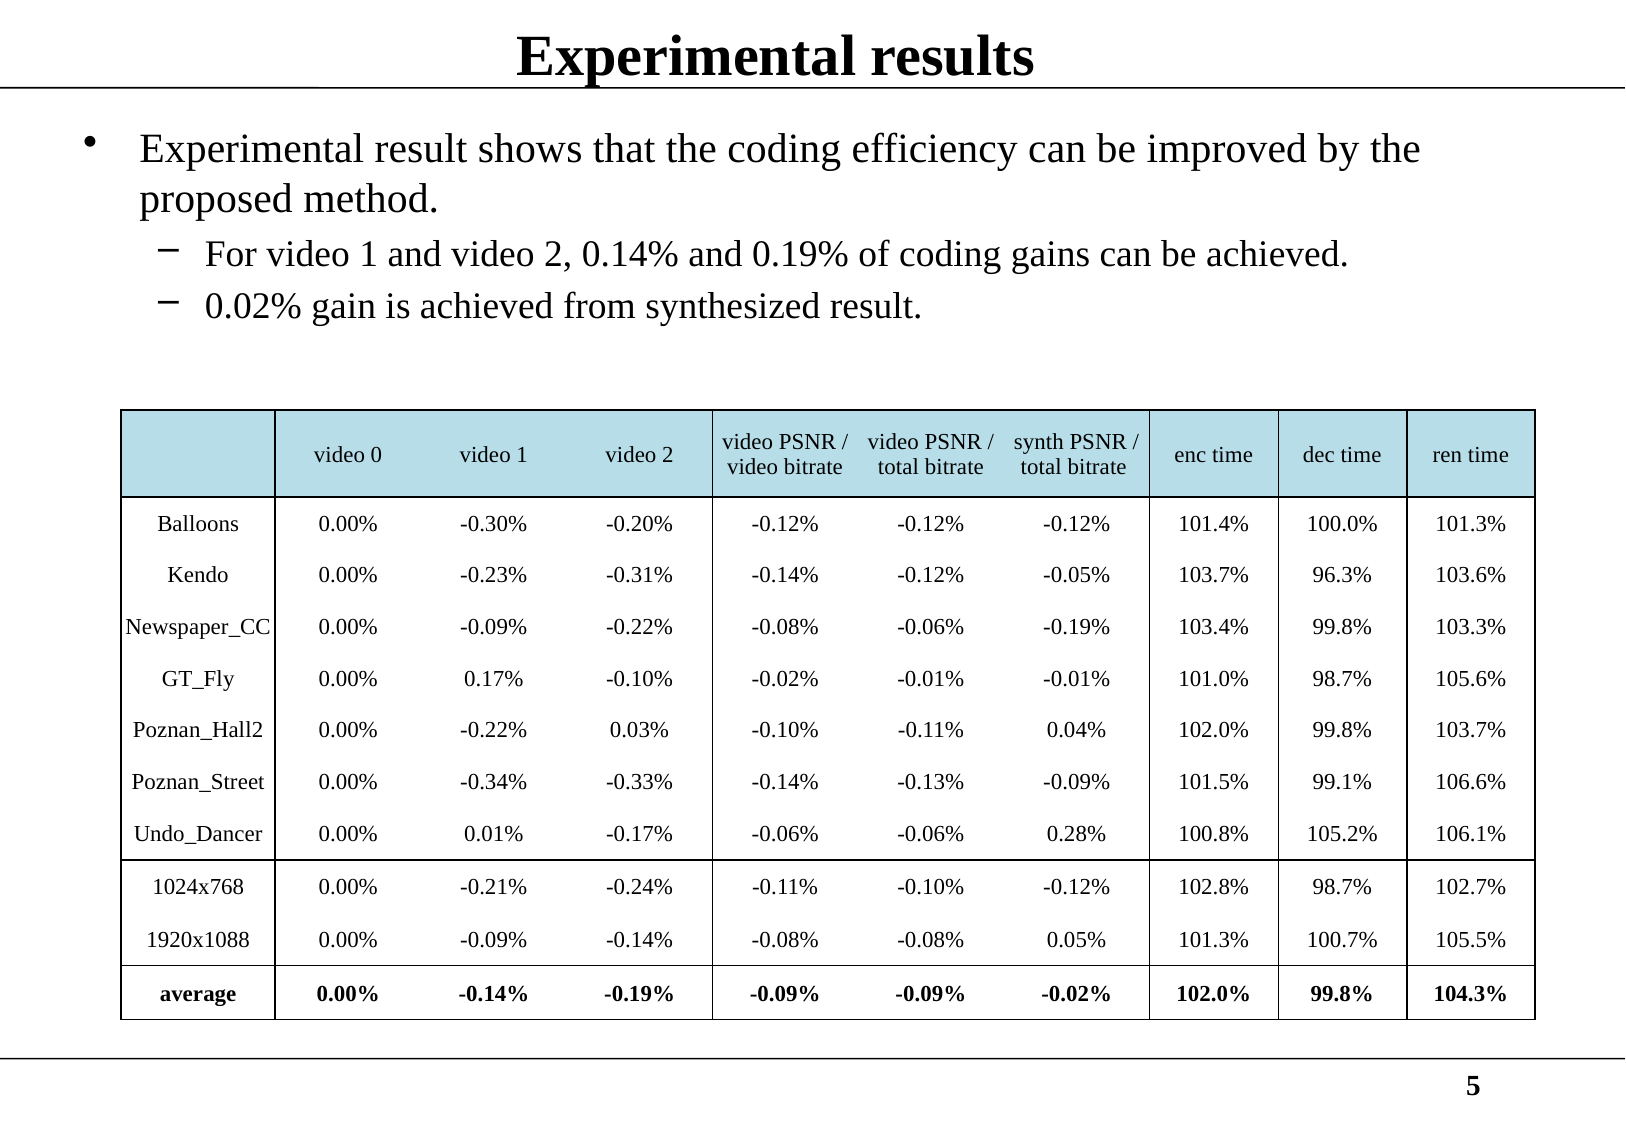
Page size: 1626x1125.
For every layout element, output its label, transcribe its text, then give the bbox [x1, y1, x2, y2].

table_cell -0.08% [858, 912, 1004, 965]
table_cell -0.06% [858, 600, 1004, 652]
table_cell 1920x1088 [122, 912, 274, 965]
table_cell -0.01% [858, 652, 1004, 703]
table_cell 105.6% [1408, 652, 1534, 703]
table_cell 0.05% [1004, 912, 1149, 965]
table_cell 103.3% [1408, 600, 1534, 652]
table_cell 102.0% [1150, 703, 1278, 755]
table_cell -0.12% [858, 549, 1004, 600]
table_cell 99.1% [1279, 755, 1406, 806]
table_header video PSNR / video bitrate [713, 411, 858, 496]
table_cell -0.06% [858, 806, 1004, 859]
table_cell -0.05% [1004, 549, 1149, 600]
table_cell -0.12% [858, 498, 1004, 549]
title Experimental results [68, 9, 1484, 94]
table_cell 101.4% [1150, 498, 1278, 549]
table_cell -0.24% [567, 861, 712, 912]
table_cell -0.11% [858, 703, 1004, 755]
table_cell -0.09% [421, 600, 567, 652]
table_cell 0.00% [276, 966, 421, 1019]
table_cell 0.00% [276, 498, 421, 549]
table_cell 106.1% [1408, 806, 1534, 859]
table_cell -0.30% [421, 498, 567, 549]
table_cell -0.09% [713, 966, 858, 1019]
table_cell 0.28% [1004, 806, 1149, 859]
table_cell -0.01% [1004, 652, 1149, 703]
table_cell -0.10% [858, 861, 1004, 912]
table_cell 96.3% [1279, 549, 1406, 600]
table_cell Newspaper_CC [122, 600, 274, 652]
table_header synth PSNR / total bitrate [1004, 411, 1149, 496]
table_header video 2 [567, 411, 712, 496]
table_cell 1024x768 [122, 861, 274, 912]
table_cell -0.08% [713, 600, 858, 652]
table_cell 99.8% [1279, 600, 1406, 652]
table_cell -0.14% [713, 755, 858, 806]
table_cell -0.10% [713, 703, 858, 755]
table_cell 100.7% [1279, 912, 1406, 965]
table_cell 101.3% [1408, 498, 1534, 549]
table_cell -0.23% [421, 549, 567, 600]
table_header dec time [1279, 411, 1406, 496]
table_cell 102.0% [1150, 966, 1278, 1019]
table_cell -0.14% [421, 966, 567, 1019]
table_cell -0.33% [567, 755, 712, 806]
list Experimental result shows that the coding efficiency can be improved by the proposed method. For video 1 and video 2, 0.14% and 0.19% of coding gains can be achieved. 0.02% gain is achieved from synthesized result. [68, 113, 1544, 1005]
table_cell -0.21% [421, 861, 567, 912]
table_header video 0 [276, 411, 421, 496]
table_cell -0.17% [567, 806, 712, 859]
table_cell Undo_Dancer [122, 806, 274, 859]
table_cell 104.3% [1408, 966, 1534, 1019]
table_cell 0.00% [276, 600, 421, 652]
table_header video 1 [421, 411, 567, 496]
table_cell -0.19% [567, 966, 712, 1019]
table_cell -0.14% [567, 912, 712, 965]
table_header ren time [1408, 411, 1534, 496]
table_cell Kendo [122, 549, 274, 600]
table_cell Poznan_Hall2 [122, 703, 274, 755]
table_cell -0.13% [858, 755, 1004, 806]
table_cell Poznan_Street [122, 755, 274, 806]
table_cell -0.12% [1004, 498, 1149, 549]
table_cell -0.02% [713, 652, 858, 703]
table_cell 100.8% [1150, 806, 1278, 859]
table_cell -0.22% [567, 600, 712, 652]
table_cell 0.00% [276, 861, 421, 912]
table_cell 103.7% [1150, 549, 1278, 600]
table_cell 99.8% [1279, 966, 1406, 1019]
table_cell 0.00% [276, 703, 421, 755]
table_cell 0.00% [276, 755, 421, 806]
table_cell 0.04% [1004, 703, 1149, 755]
table_cell Balloons [122, 498, 274, 549]
table_cell -0.31% [567, 549, 712, 600]
table_cell average [122, 966, 274, 1019]
table_cell 0.01% [421, 806, 567, 859]
table_cell 0.17% [421, 652, 567, 703]
table_cell -0.20% [567, 498, 712, 549]
table_cell 102.8% [1150, 861, 1278, 912]
table_cell -0.06% [713, 806, 858, 859]
table_cell -0.19% [1004, 600, 1149, 652]
table_header video PSNR / total bitrate [858, 411, 1004, 496]
table_cell 101.3% [1150, 912, 1278, 965]
table_cell -0.11% [713, 861, 858, 912]
table_cell -0.09% [1004, 755, 1149, 806]
table_cell 105.2% [1279, 806, 1406, 859]
table_cell 103.6% [1408, 549, 1534, 600]
table_cell -0.14% [713, 549, 858, 600]
table_cell 0.03% [567, 703, 712, 755]
table_header enc time [1150, 411, 1278, 496]
table_cell -0.08% [713, 912, 858, 965]
table_cell 0.00% [276, 806, 421, 859]
table_cell 98.7% [1279, 861, 1406, 912]
table_cell 106.6% [1408, 755, 1534, 806]
table_cell 101.0% [1150, 652, 1278, 703]
table_cell -0.34% [421, 755, 567, 806]
table_cell 101.5% [1150, 755, 1278, 806]
slide_number 5 [1403, 1058, 1544, 1106]
table_cell 105.5% [1408, 912, 1534, 965]
table_cell -0.12% [1004, 861, 1149, 912]
table_cell -0.22% [421, 703, 567, 755]
table_cell 99.8% [1279, 703, 1406, 755]
table_cell -0.02% [1004, 966, 1149, 1019]
table_cell 0.00% [276, 549, 421, 600]
table_cell 102.7% [1408, 861, 1534, 912]
table_cell -0.12% [713, 498, 858, 549]
table_cell -0.09% [421, 912, 567, 965]
table_cell 103.7% [1408, 703, 1534, 755]
table_header [122, 411, 274, 496]
table_cell 100.0% [1279, 498, 1406, 549]
table_cell -0.10% [567, 652, 712, 703]
table_cell 0.00% [276, 912, 421, 965]
table_cell 0.00% [276, 652, 421, 703]
table_cell -0.09% [858, 966, 1004, 1019]
table_cell 98.7% [1279, 652, 1406, 703]
table_cell GT_Fly [122, 652, 274, 703]
table_cell 103.4% [1150, 600, 1278, 652]
